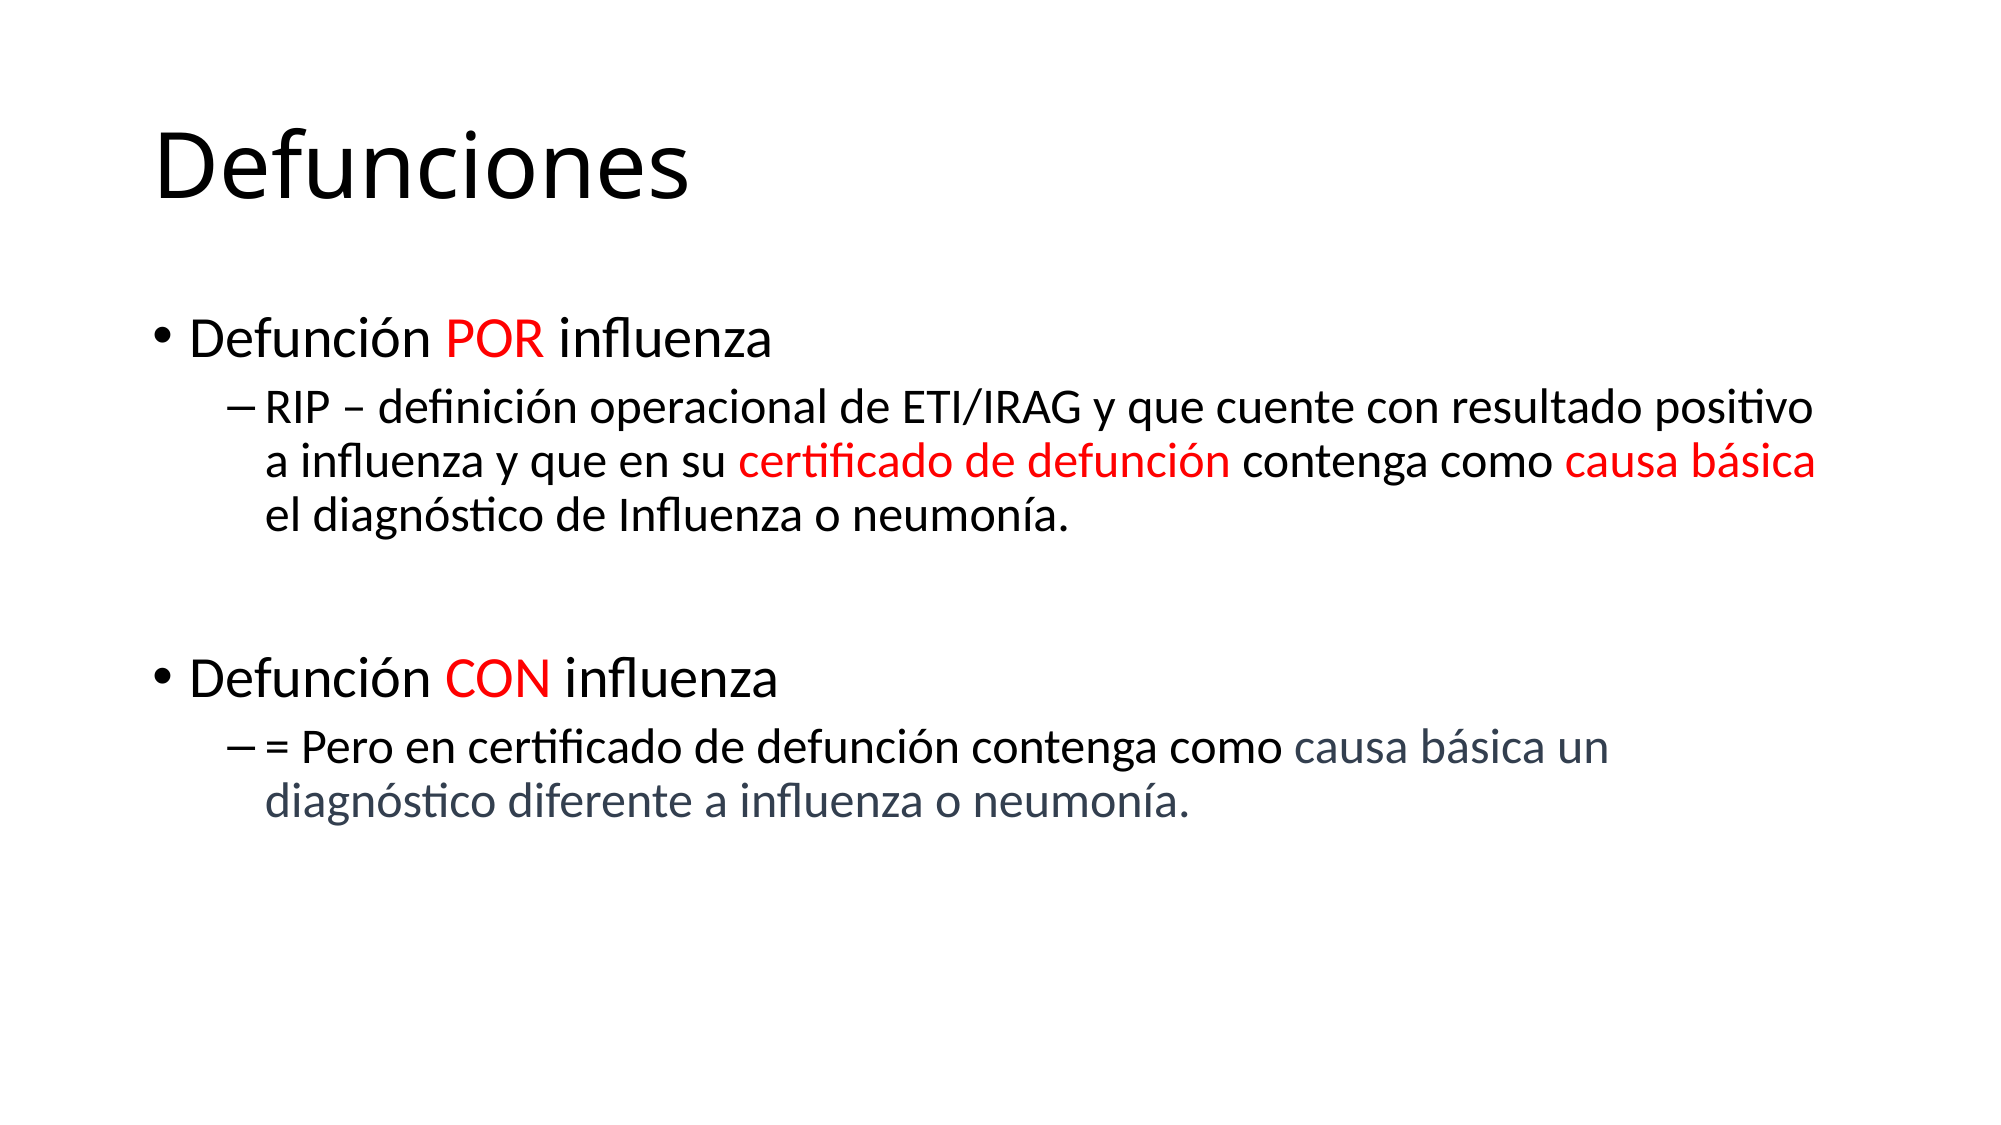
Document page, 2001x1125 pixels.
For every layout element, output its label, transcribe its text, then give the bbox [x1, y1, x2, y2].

list Defunción POR influenza RIP – definición operacional de ETI/IRAG y que cuente con resultado positivo a influenza y que en su certificado de defunción contenga como causa básica el diagnóstico de Influenza o neumonía. Defunción CON influenza = Pero en certificado de defunción contenga como causa básica un diagnóstico diferente a influenza o neumonía. [137, 299, 1863, 1014]
title Defunciones [137, 59, 1863, 278]
